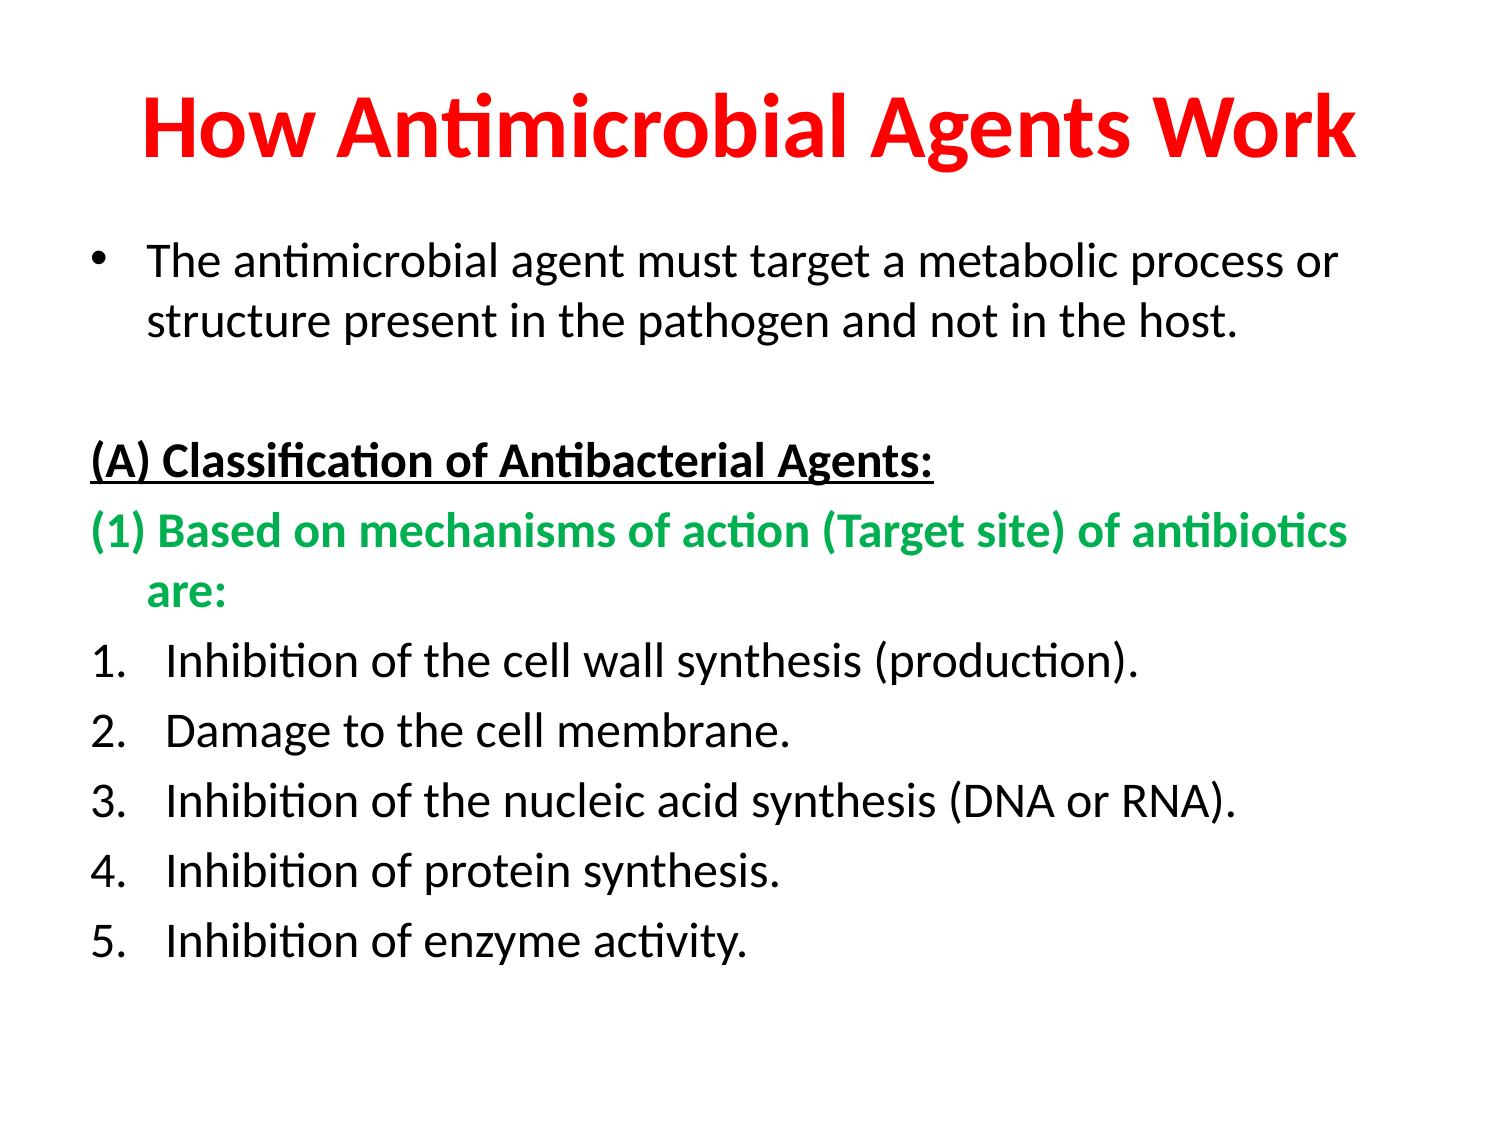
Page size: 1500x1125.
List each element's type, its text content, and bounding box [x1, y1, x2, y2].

title How Antimicrobial Agents Work [75, 45, 1425, 197]
list The antimicrobial agent must target a metabolic process or structure present in the pathogen and not in the host. (A) Classification of Antibacterial Agents: (1) Based on mechanisms of action (Target site) of antibiotics are: Inhibition of the cell wall synthesis (production). Damage to the cell membrane. Inhibition of the nucleic acid synthesis (DNA or RNA). Inhibition of protein synthesis. Inhibition of enzyme activity. [75, 219, 1447, 1090]
